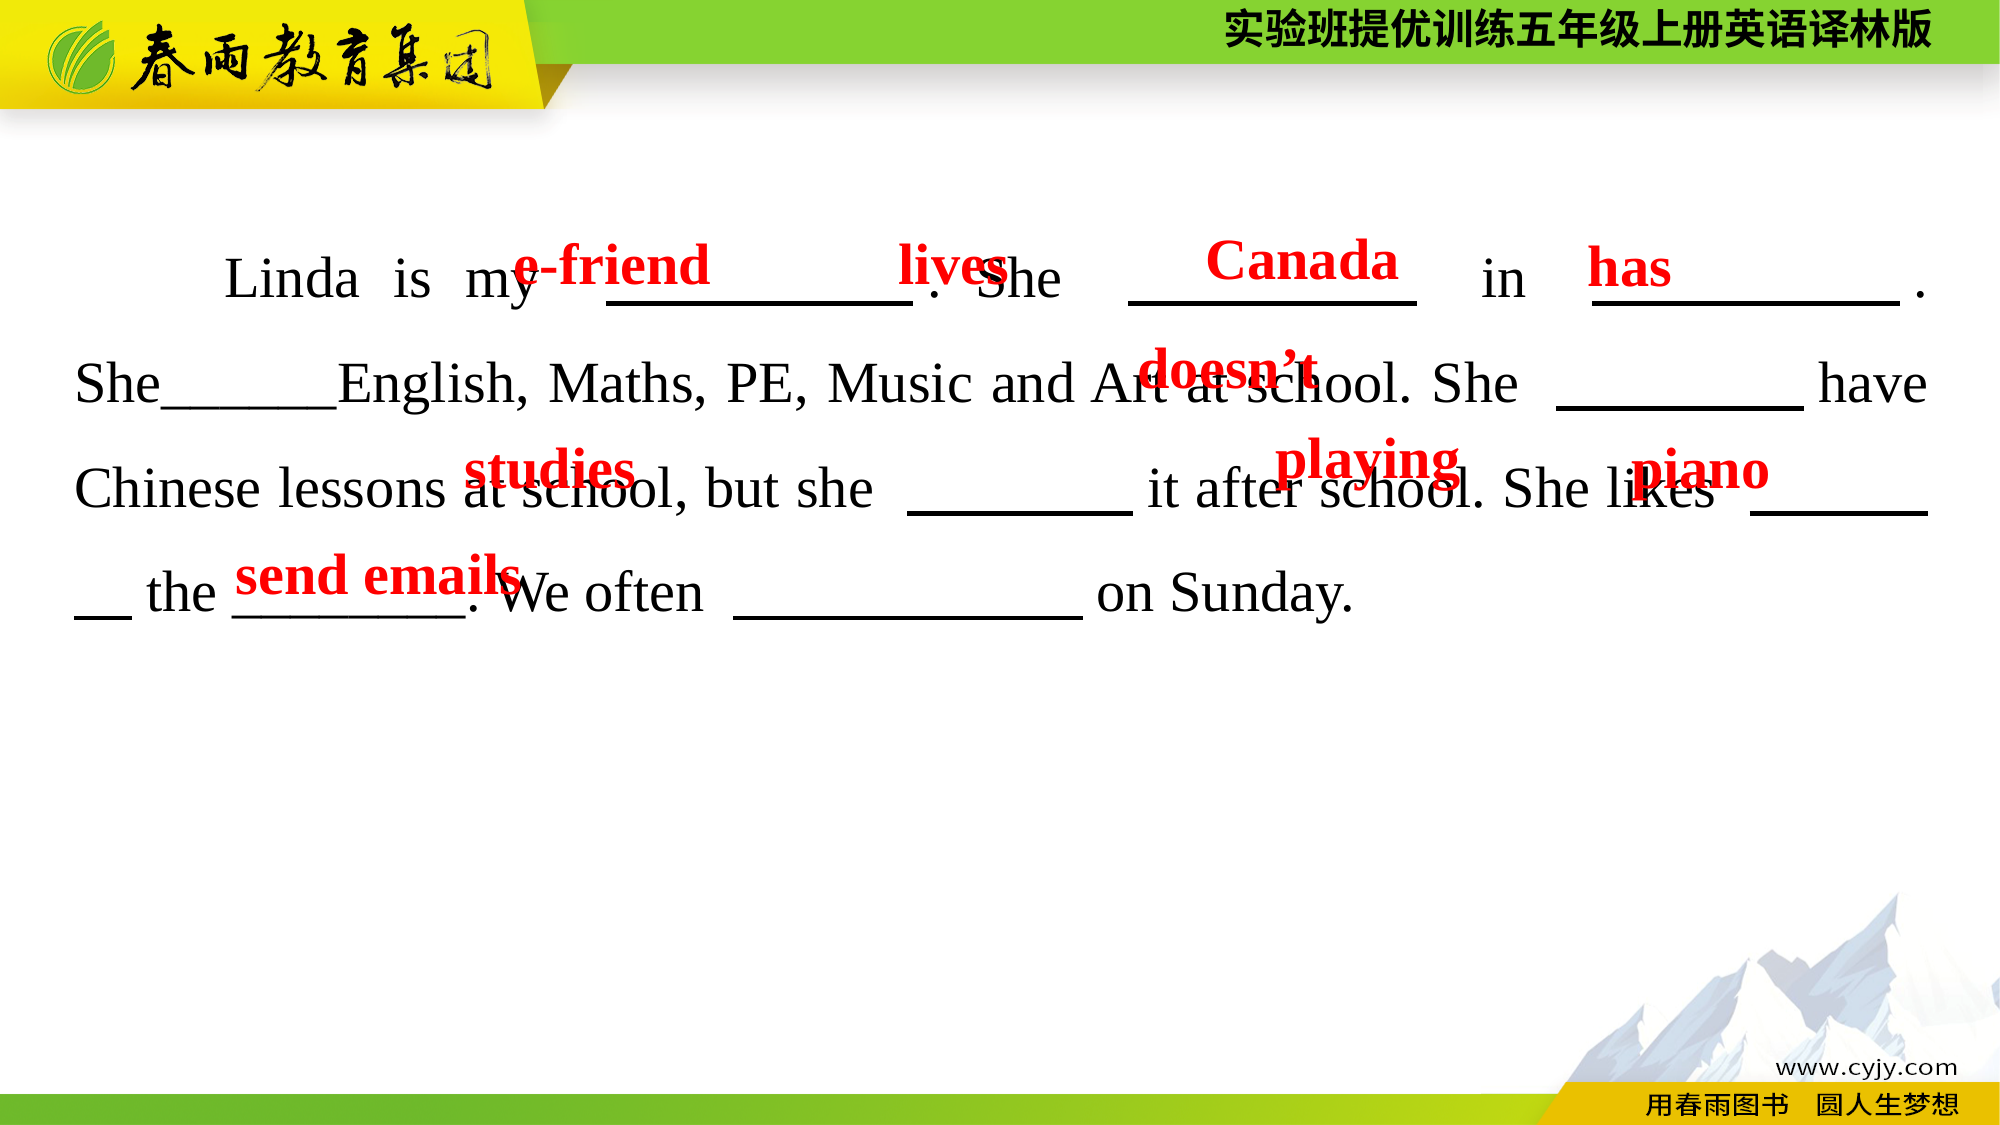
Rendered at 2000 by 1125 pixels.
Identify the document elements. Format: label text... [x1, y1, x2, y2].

text_box playing [1260, 412, 1476, 498]
text_box Canada [1190, 214, 1415, 299]
text_box doesn’t [1122, 322, 1335, 408]
text_box has [1572, 220, 1688, 306]
text_box studies [449, 422, 652, 508]
picture [0, 0, 2000, 1125]
text_box e-friend [499, 218, 727, 304]
text_box send emails [220, 529, 538, 614]
text_box lives [883, 218, 1024, 304]
text_box piano [1616, 422, 1786, 508]
list Linda is my . She in . She______English, Maths, PE, Music and Art at school. She have Chinese lessons at school, but she it after school. She likes the ________. We often on Sunday. [59, 196, 1944, 636]
